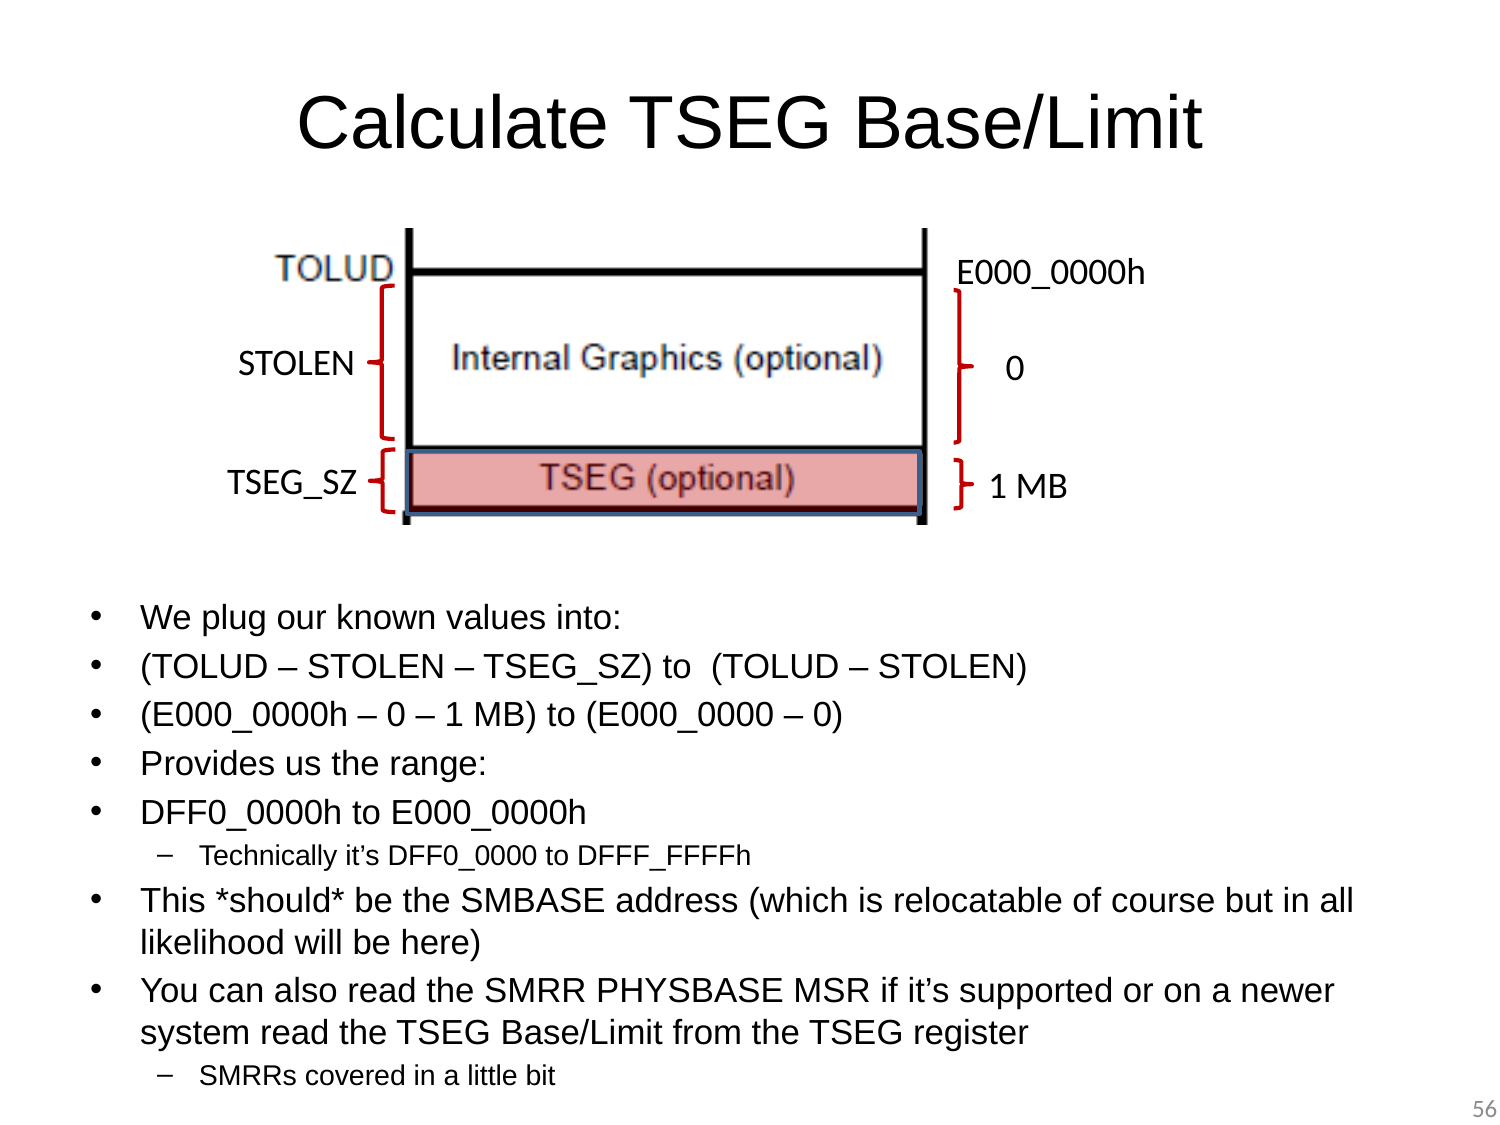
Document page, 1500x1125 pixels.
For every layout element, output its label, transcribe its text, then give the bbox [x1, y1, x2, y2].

text_box 1 MB [971, 453, 1085, 514]
picture [269, 228, 955, 526]
list We plug our known values into: (TOLUD – STOLEN – TSEG_SZ) to (TOLUD – STOLEN) (E000_0000h – 0 – 1 MB) to (E000_0000 – 0) Provides us the range: DFF0_0000h to E000_0000h Technically it’s DFF0_0000 to DFFF_FFFFh This *should* be the SMBASE address (which is relocatable of course but in all likelihood will be here) You can also read the SMRR PHYSBASE MSR if it’s supported or on a newer system read the TSEG Base/Limit from the TSEG register SMRRs covered in a little bit [75, 587, 1425, 1100]
text_box 0 [971, 335, 1059, 396]
text_box TSEG_SZ [212, 449, 264, 510]
text_box STOLEN [209, 330, 264, 391]
title Calculate TSEG Base/Limit [75, 24, 1425, 213]
slide_number 56 [1162, 1077, 1500, 1125]
text_box [959, 459, 971, 509]
text_box [959, 290, 971, 443]
text_box E000_0000h [959, 239, 1162, 299]
